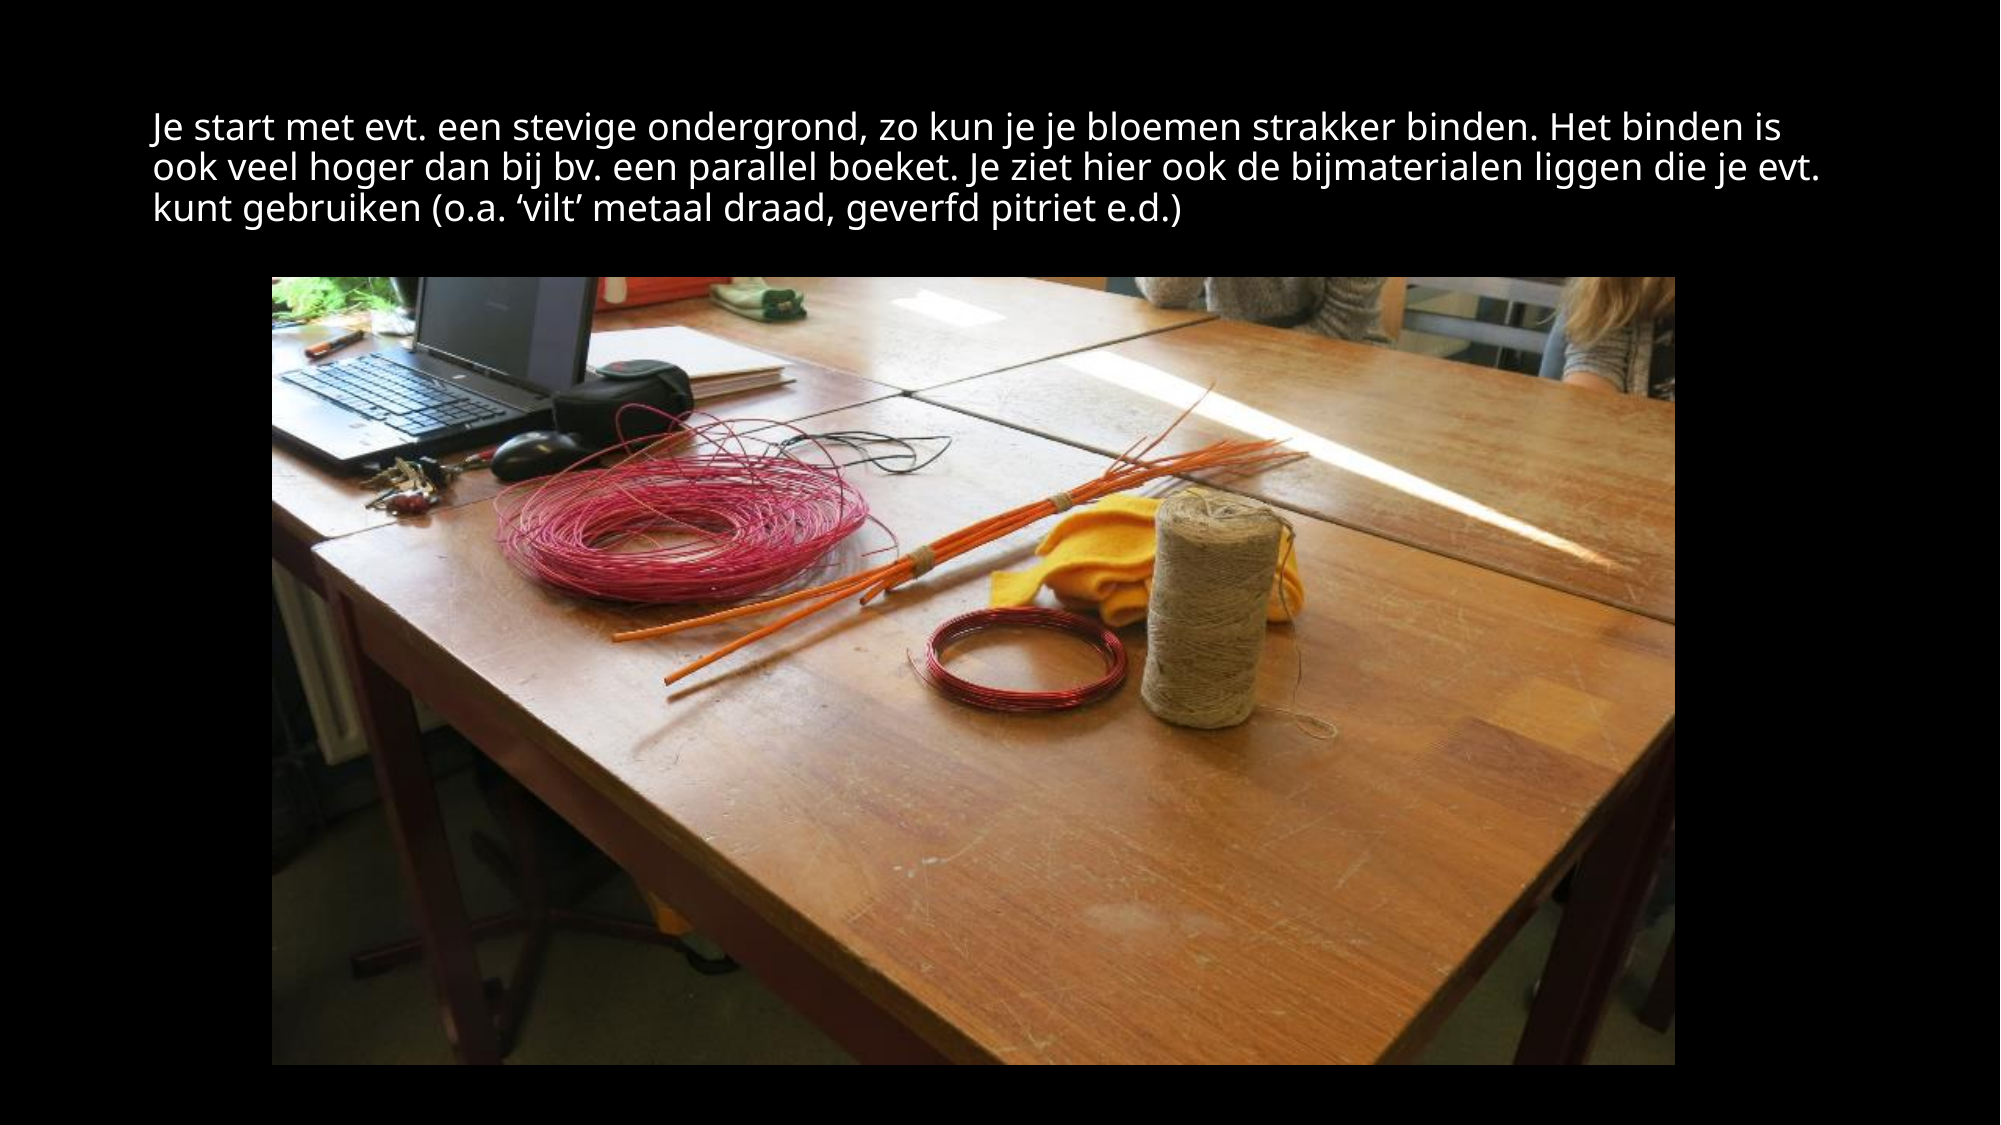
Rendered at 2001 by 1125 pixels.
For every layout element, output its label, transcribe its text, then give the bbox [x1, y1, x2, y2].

picture [272, 277, 1675, 1066]
title Je start met evt. een stevige ondergrond, zo kun je je bloemen strakker binden. Het binden is ook veel hoger dan bij bv. een parallel boeket. Je ziet hier ook de bijmaterialen liggen die je evt. kunt gebruiken (o.a. ‘vilt’ metaal draad, geverfd pitriet e.d.) [137, 59, 1863, 278]
